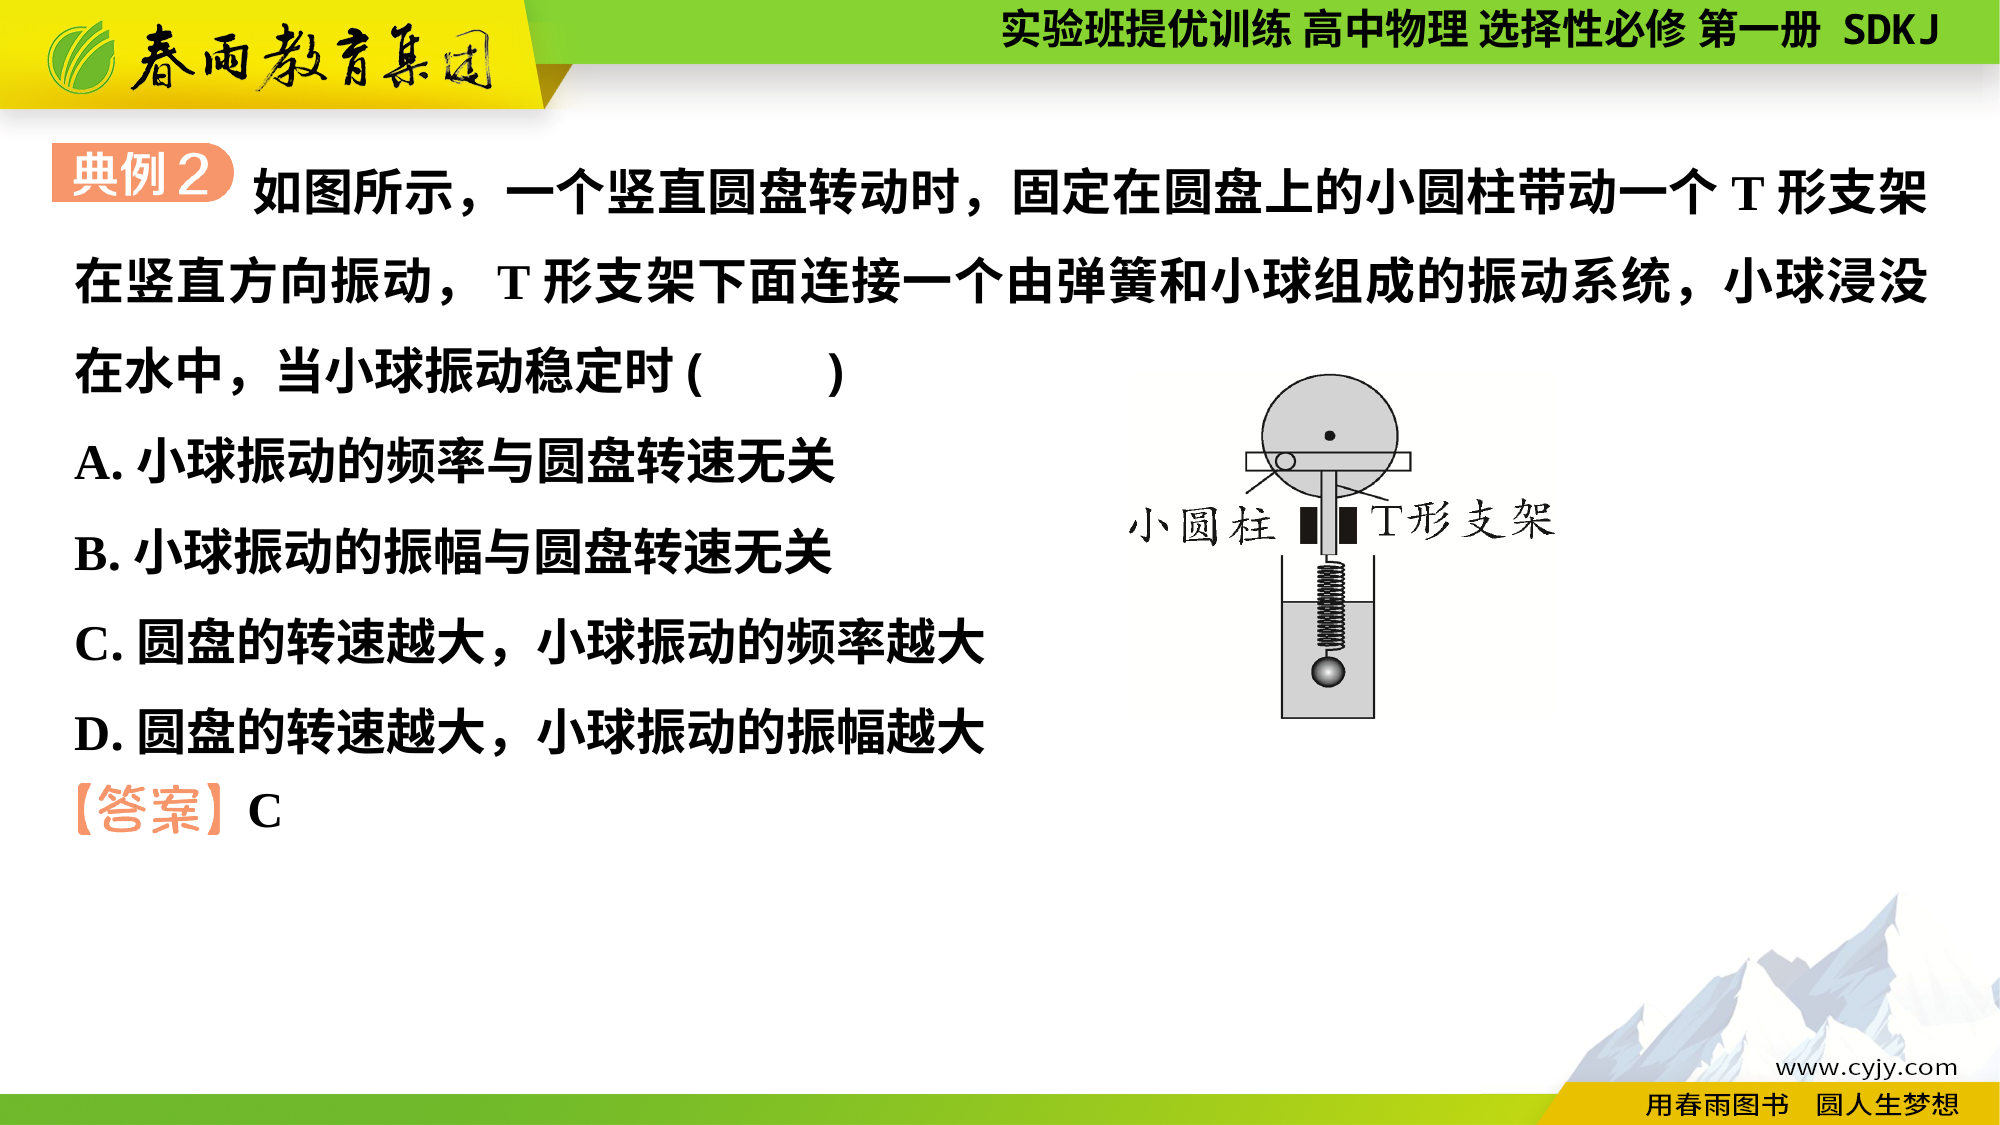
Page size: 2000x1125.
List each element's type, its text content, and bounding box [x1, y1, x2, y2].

list 如图所示，一个竖直圆盘转动时，固定在圆盘上的小圆柱带动一个T形支架在竖直方向振动，T形支架下面连接一个由弹簧和小球组成的振动系统，小球浸没在水中，当小球振动稳定时( ) A.小球振动的频率与圆盘转速无关 B.小球振动的振幅与圆盘转速无关 C.圆盘的转速越大，小球振动的频率越大 D.圆盘的转速越大，小球振动的振幅越大 [59, 122, 1944, 774]
text_box C [232, 770, 299, 845]
picture [0, 0, 2000, 1125]
